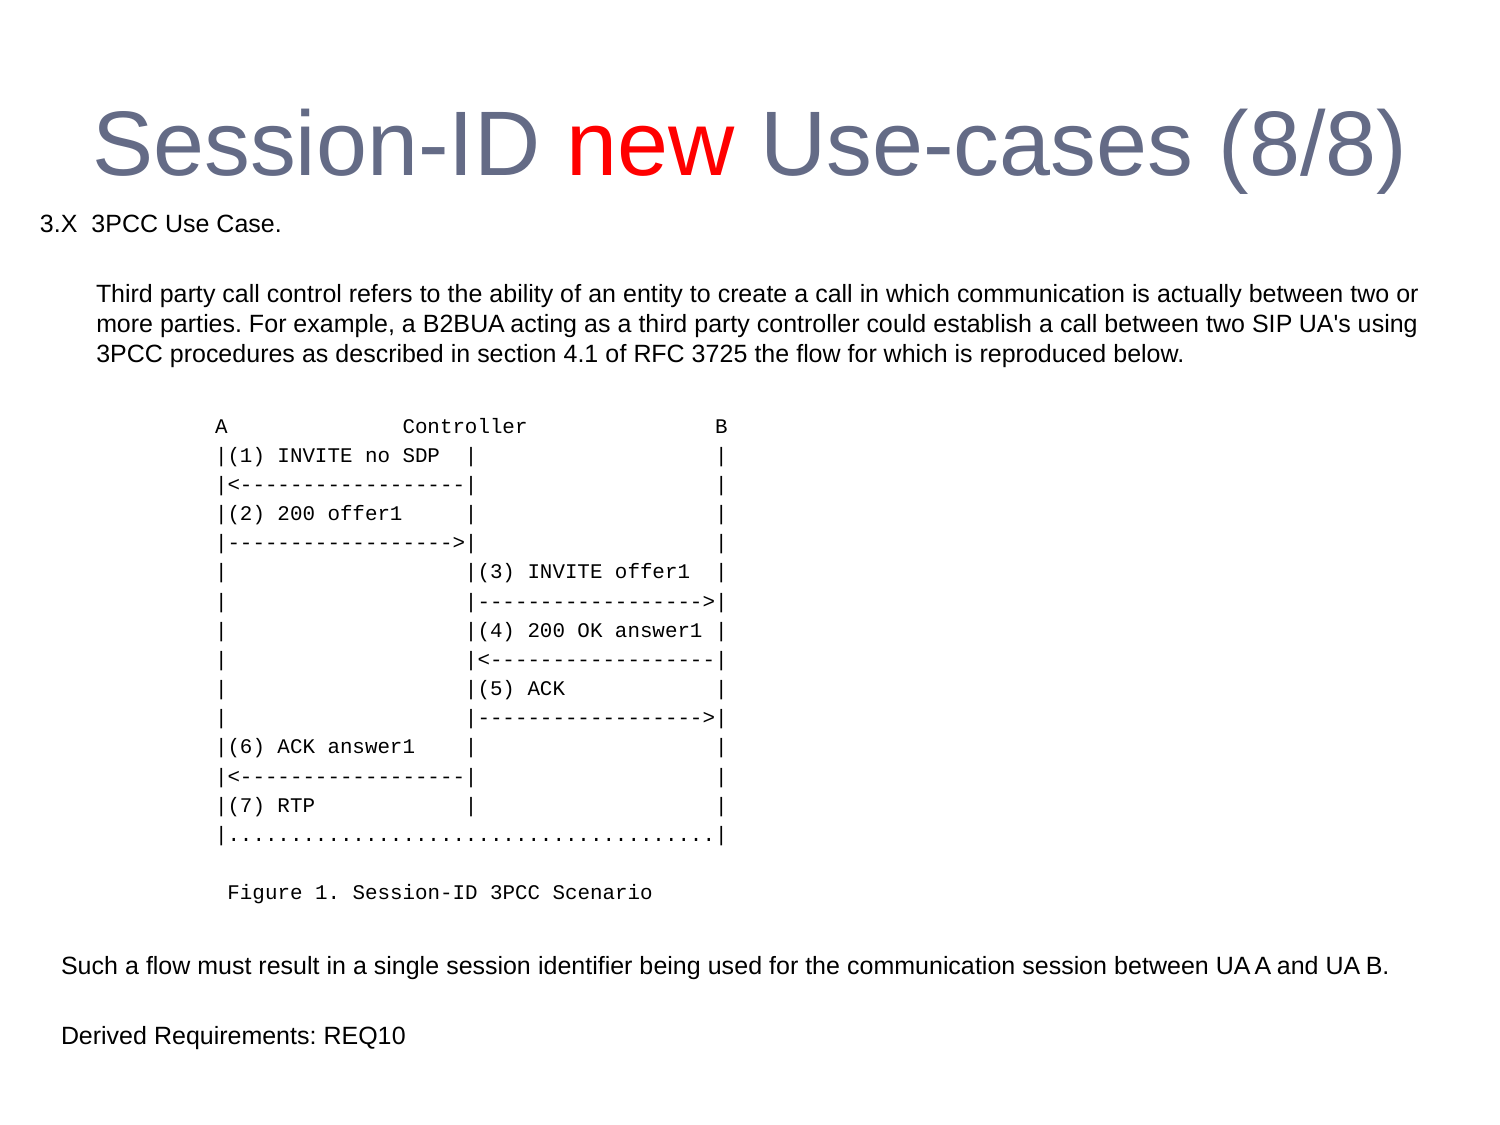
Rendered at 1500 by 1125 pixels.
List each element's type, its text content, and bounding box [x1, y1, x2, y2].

list 3.X 3PCC Use Case. Third party call control refers to the ability of an entity to create a call in which communication is actually between two or more parties. For example, a B2BUA acting as a third party controller could establish a call between two SIP UA's using 3PCC procedures as described in section 4.1 of RFC 3725 the flow for which is reproduced below. A Controller B |(1) INVITE no SDP | | |<------------------| | |(2) 200 offer1 | | |------------------>| | | |(3) INVITE offer1 | | |------------------>| | |(4) 200 OK answer1 | | |<------------------| | |(5) ACK | | |------------------>| |(6) ACK answer1 | | |<------------------| | |(7) RTP | | |.......................................| Figure 1. Session-ID 3PCC Scenario Such a flow must result in a single session identifier being used for the communication session between UA A and UA B. Derived Requirements: REQ10 [24, 199, 1476, 943]
title Session-ID new Use-cases (8/8) [74, 44, 1426, 199]
